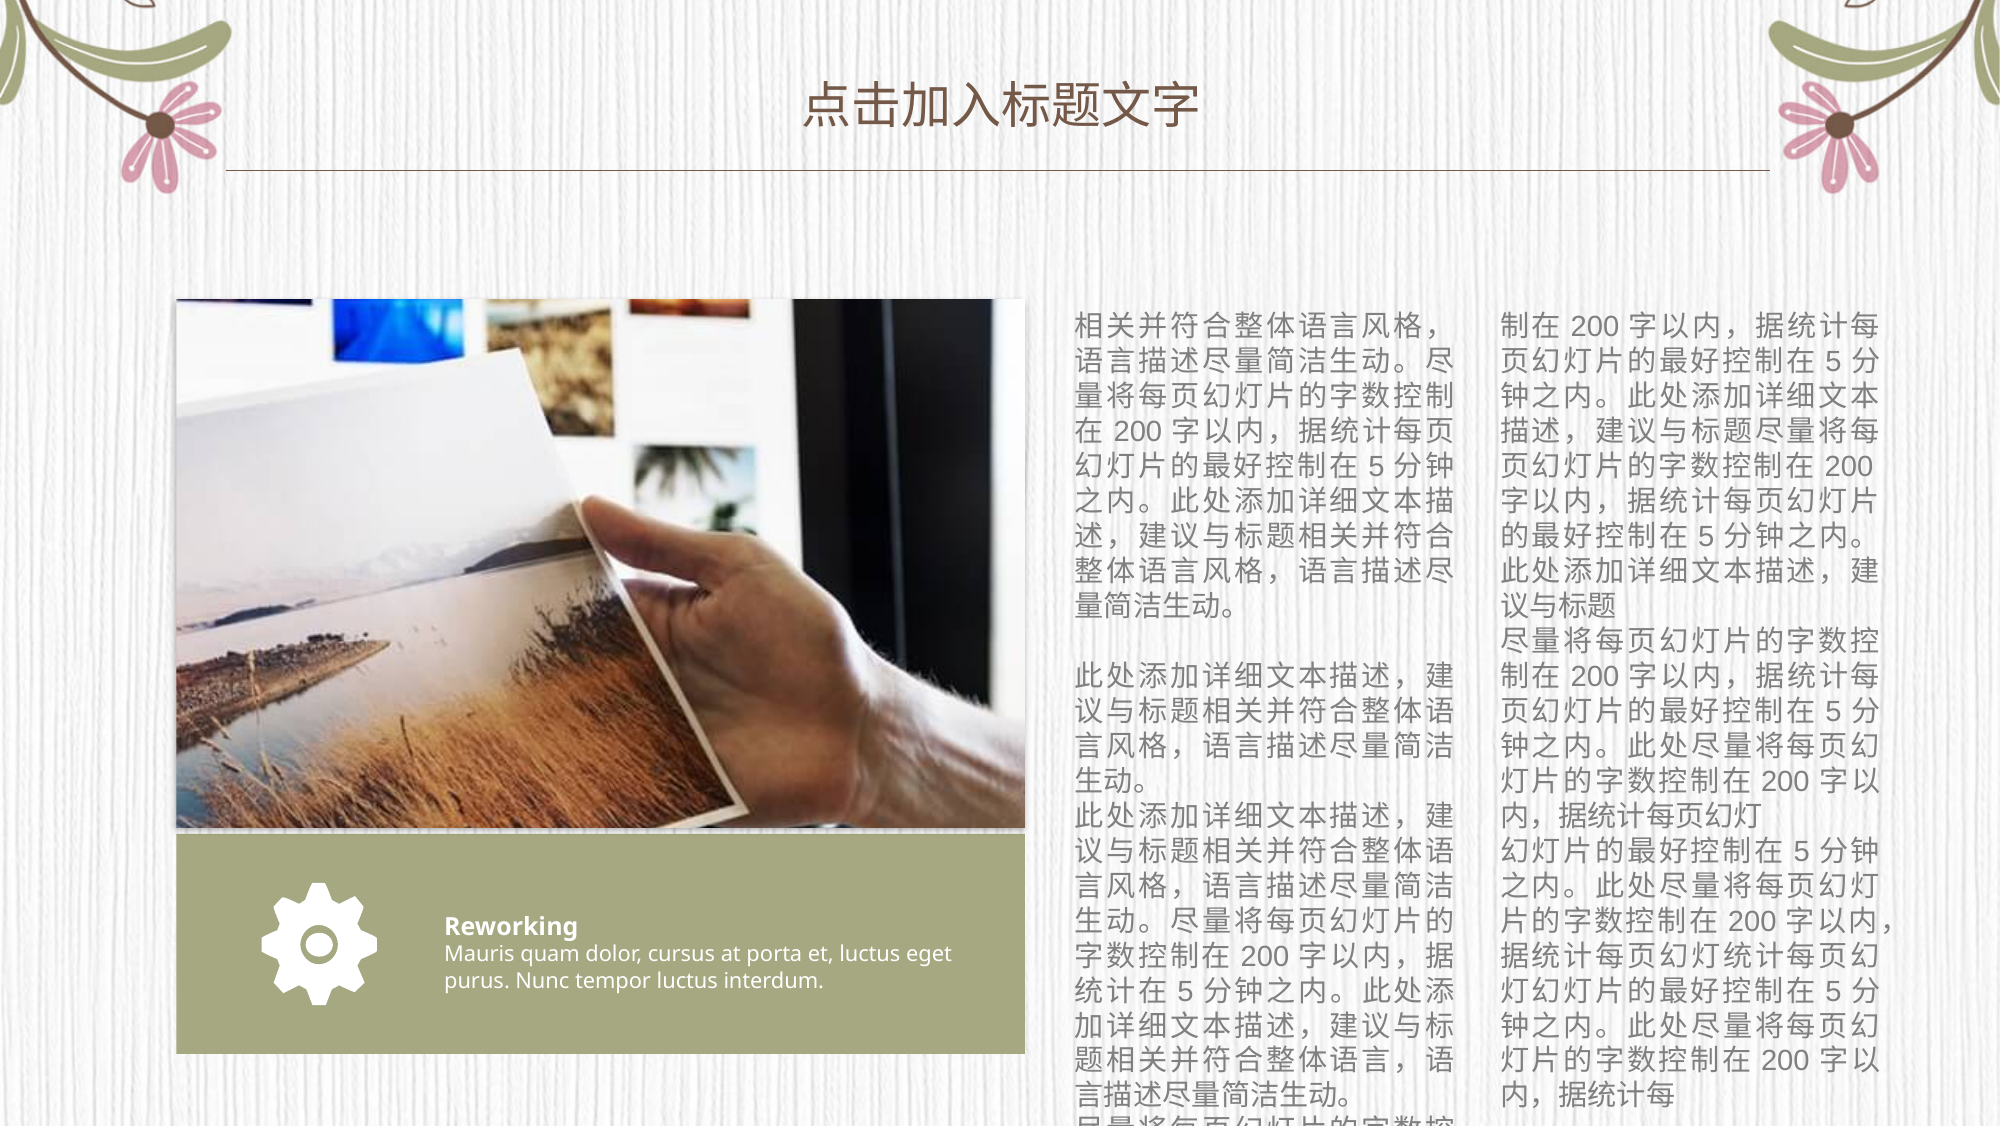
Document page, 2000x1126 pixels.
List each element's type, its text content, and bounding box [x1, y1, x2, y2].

picture [0, 0, 2000, 1126]
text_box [226, 67, 1771, 171]
text_box 相关并符合整体语言风格，语言描述尽量简洁生动。尽量将每页幻灯片的字数控制在200字以内，据统计每页幻灯片的最好控制在5分钟之内。此处添加详细文本描述，建议与标题相关并符合整体语言风格，语言描述尽量简洁生动。 此处添加详细文本描述，建议与标题相关并符合整体语言风格，语言描述尽量简洁生动。 此处添加详细文本描述，建议与标题相关并符合整体语言风格，语言描述尽量简洁生动。尽量将每页幻灯片的字数控制在200字以内，据统计在5分钟之内。此处添加详细文本描述，建议与标题相关并符合整体语言，语言描述尽量简洁生动。 尽量将每页幻灯片的字数控制在200字以内，据统计每页幻灯片的最好控制在5分钟之内。此处添加详细文本描述，建议与标题尽量将每页幻灯片的字数控制在200字以内，据统计每页幻灯片的最好控制在5分钟之内。此处添加详细文本描述，建议与标题 尽量将每页幻灯片的字数控制在200字以内，据统计每页幻灯片的最好控制在5分钟之内。此处尽量将每页幻灯片的字数控制在200字以内，据统计每页幻灯 幻灯片的最好控制在5分钟之内。此处尽量将每页幻灯片的字数控制在200字以内，据统计每页幻灯统计每页幻灯幻灯片的最好控制在5分钟之内。此处尽量将每页幻灯片的字数控制在200字以内，据统计每 [1074, 307, 1896, 1055]
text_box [176, 299, 1026, 1083]
